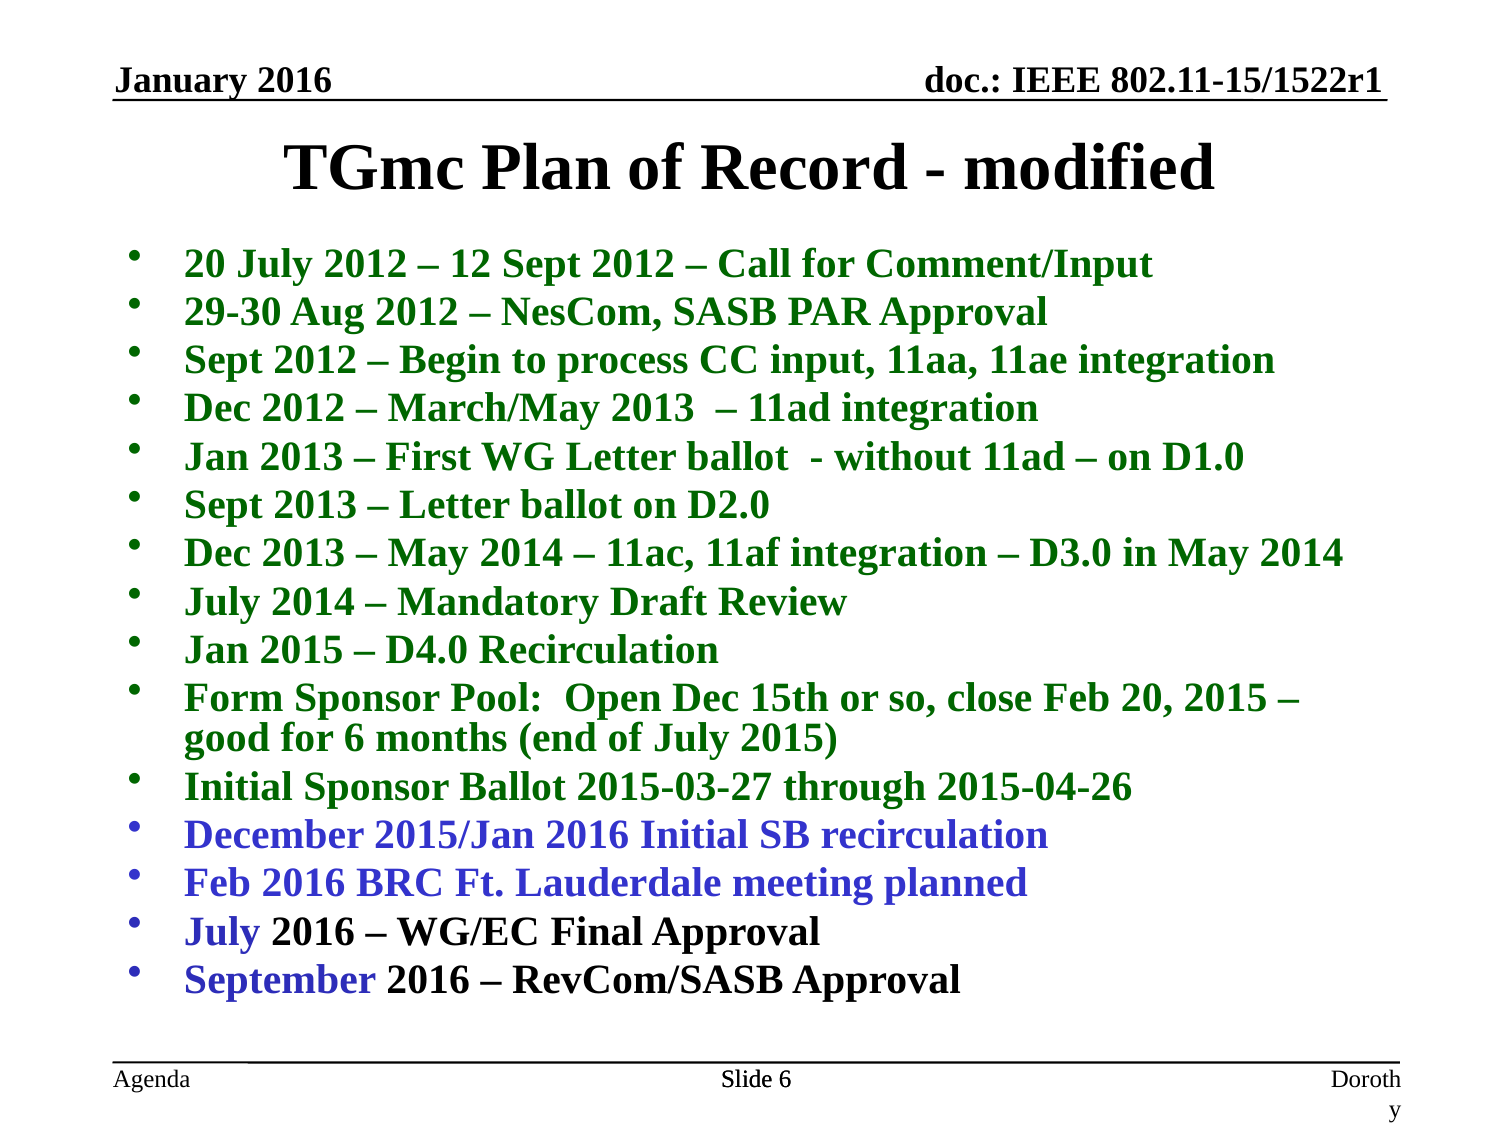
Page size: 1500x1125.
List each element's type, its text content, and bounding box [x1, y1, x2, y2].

text_box Slide 6 [675, 1062, 838, 1093]
footer Dorothy Stanley, HPE [1325, 1062, 1402, 1093]
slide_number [114, 54, 425, 75]
title TGmc Plan of Record - modified [112, 75, 1388, 237]
list 20 July 2012 – 12 Sept 2012 – Call for Comment/Input 29-30 Aug 2012 – NesCom, SASB PAR Approval Sept 2012 – Begin to process CC input, 11aa, 11ae integration Dec 2012 – March/May 2013 – 11ad integration Jan 2013 – First WG Letter ballot - without 11ad – on D1.0 Sept 2013 – Letter ballot on D2.0 Dec 2013 – May 2014 – 11ac, 11af integration – D3.0 in May 2014 July 2014 – Mandatory Draft Review Jan 2015 – D4.0 Recirculation Form Sponsor Pool: Open Dec 15th or so, close Feb 20, 2015 –good for 6 months (end of July 2015) Initial Sponsor Ballot 2015-03-27 through 2015-04-26 December 2015/Jan 2016 Initial SB recirculation Feb 2016 BRC Ft. Lauderdale meeting planned July 2016 – WG/EC Final Approval September 2016 – RevCom/SASB Approval [112, 237, 1388, 1038]
